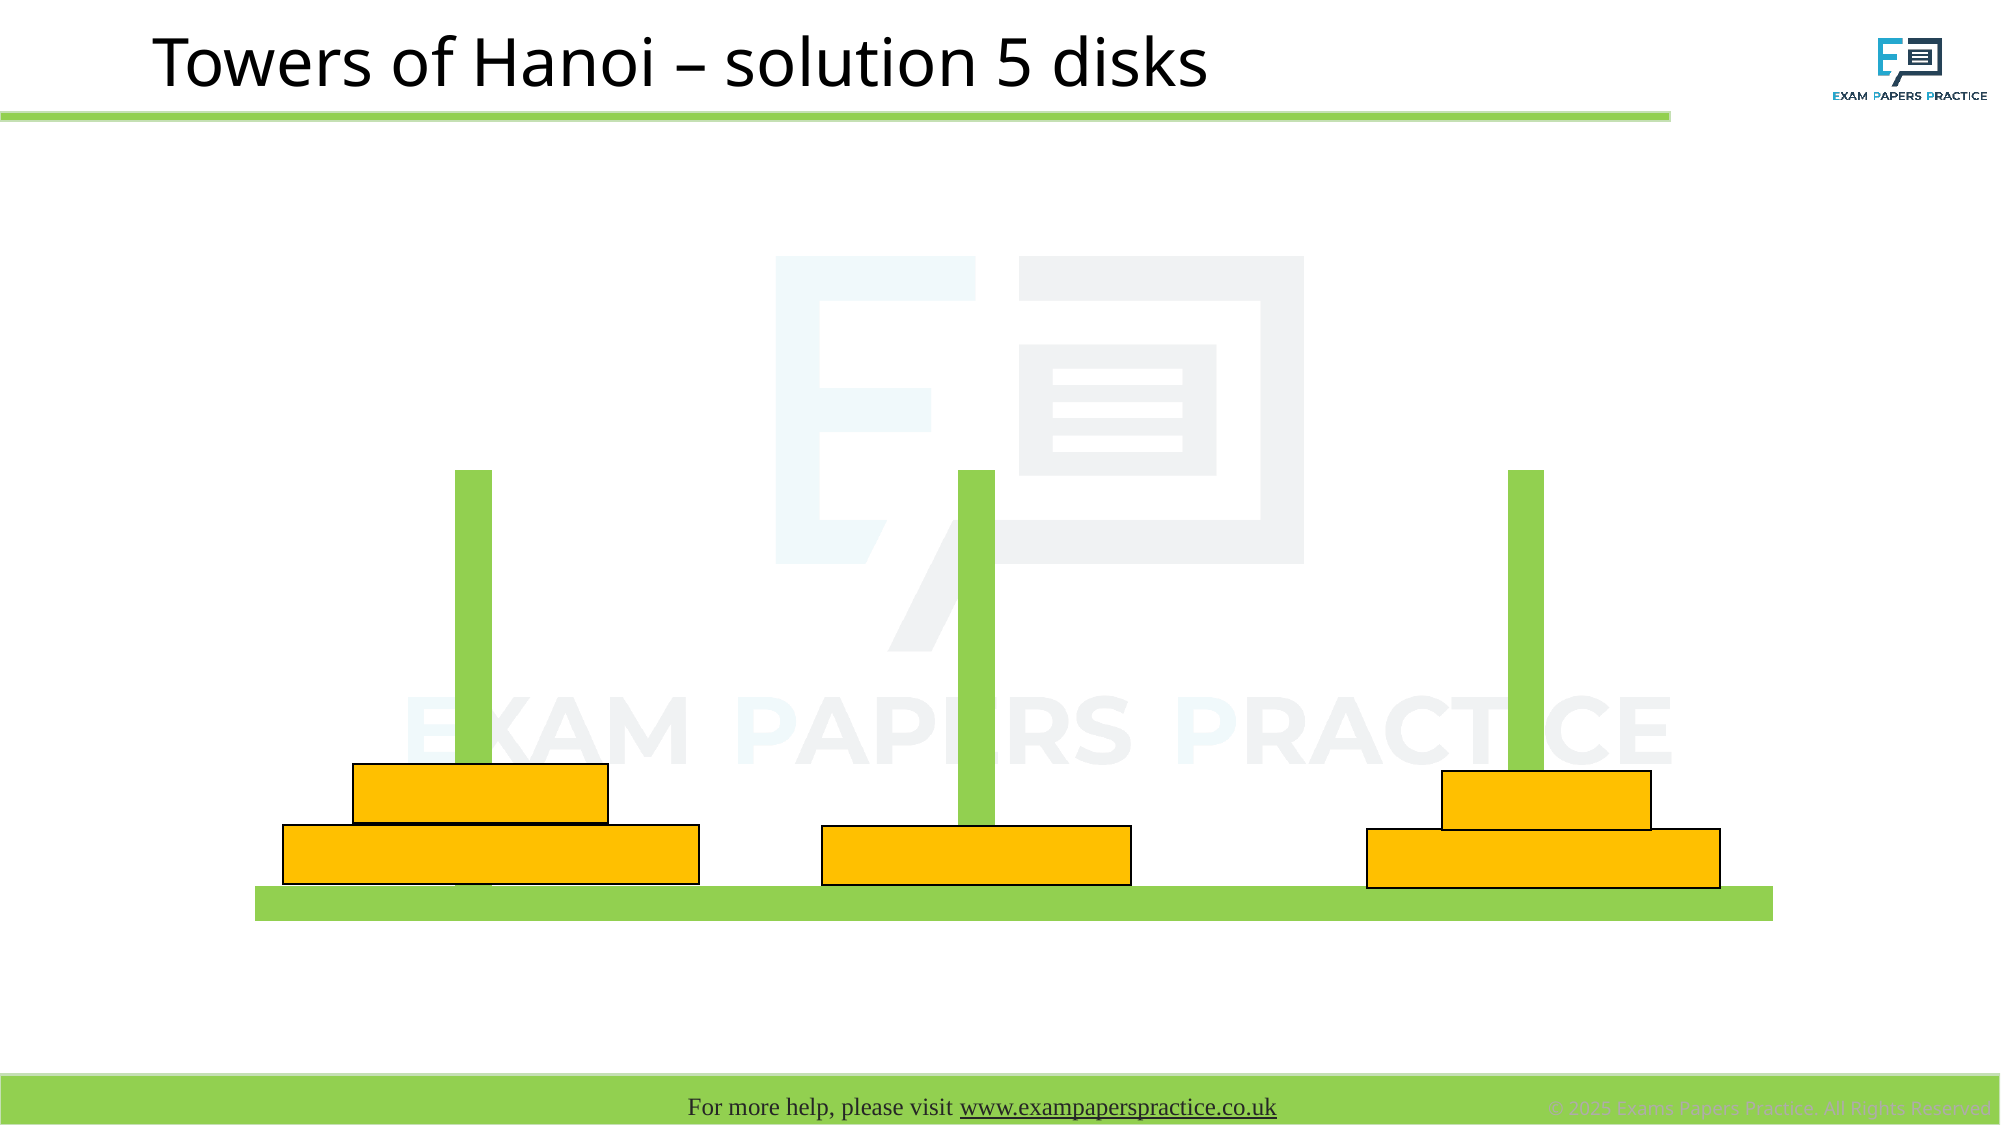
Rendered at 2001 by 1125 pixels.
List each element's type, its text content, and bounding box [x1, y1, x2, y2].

text_box [282, 824, 700, 885]
text_box [1508, 470, 1544, 770]
text_box [1441, 770, 1652, 831]
text_box [255, 886, 1773, 921]
text_box [352, 763, 609, 824]
title Towers of Hanoi – solution 5 disks [137, 59, 1863, 70]
text_box [958, 470, 995, 825]
text_box [455, 470, 492, 763]
text_box [1366, 828, 1721, 889]
text_box [821, 825, 1132, 886]
